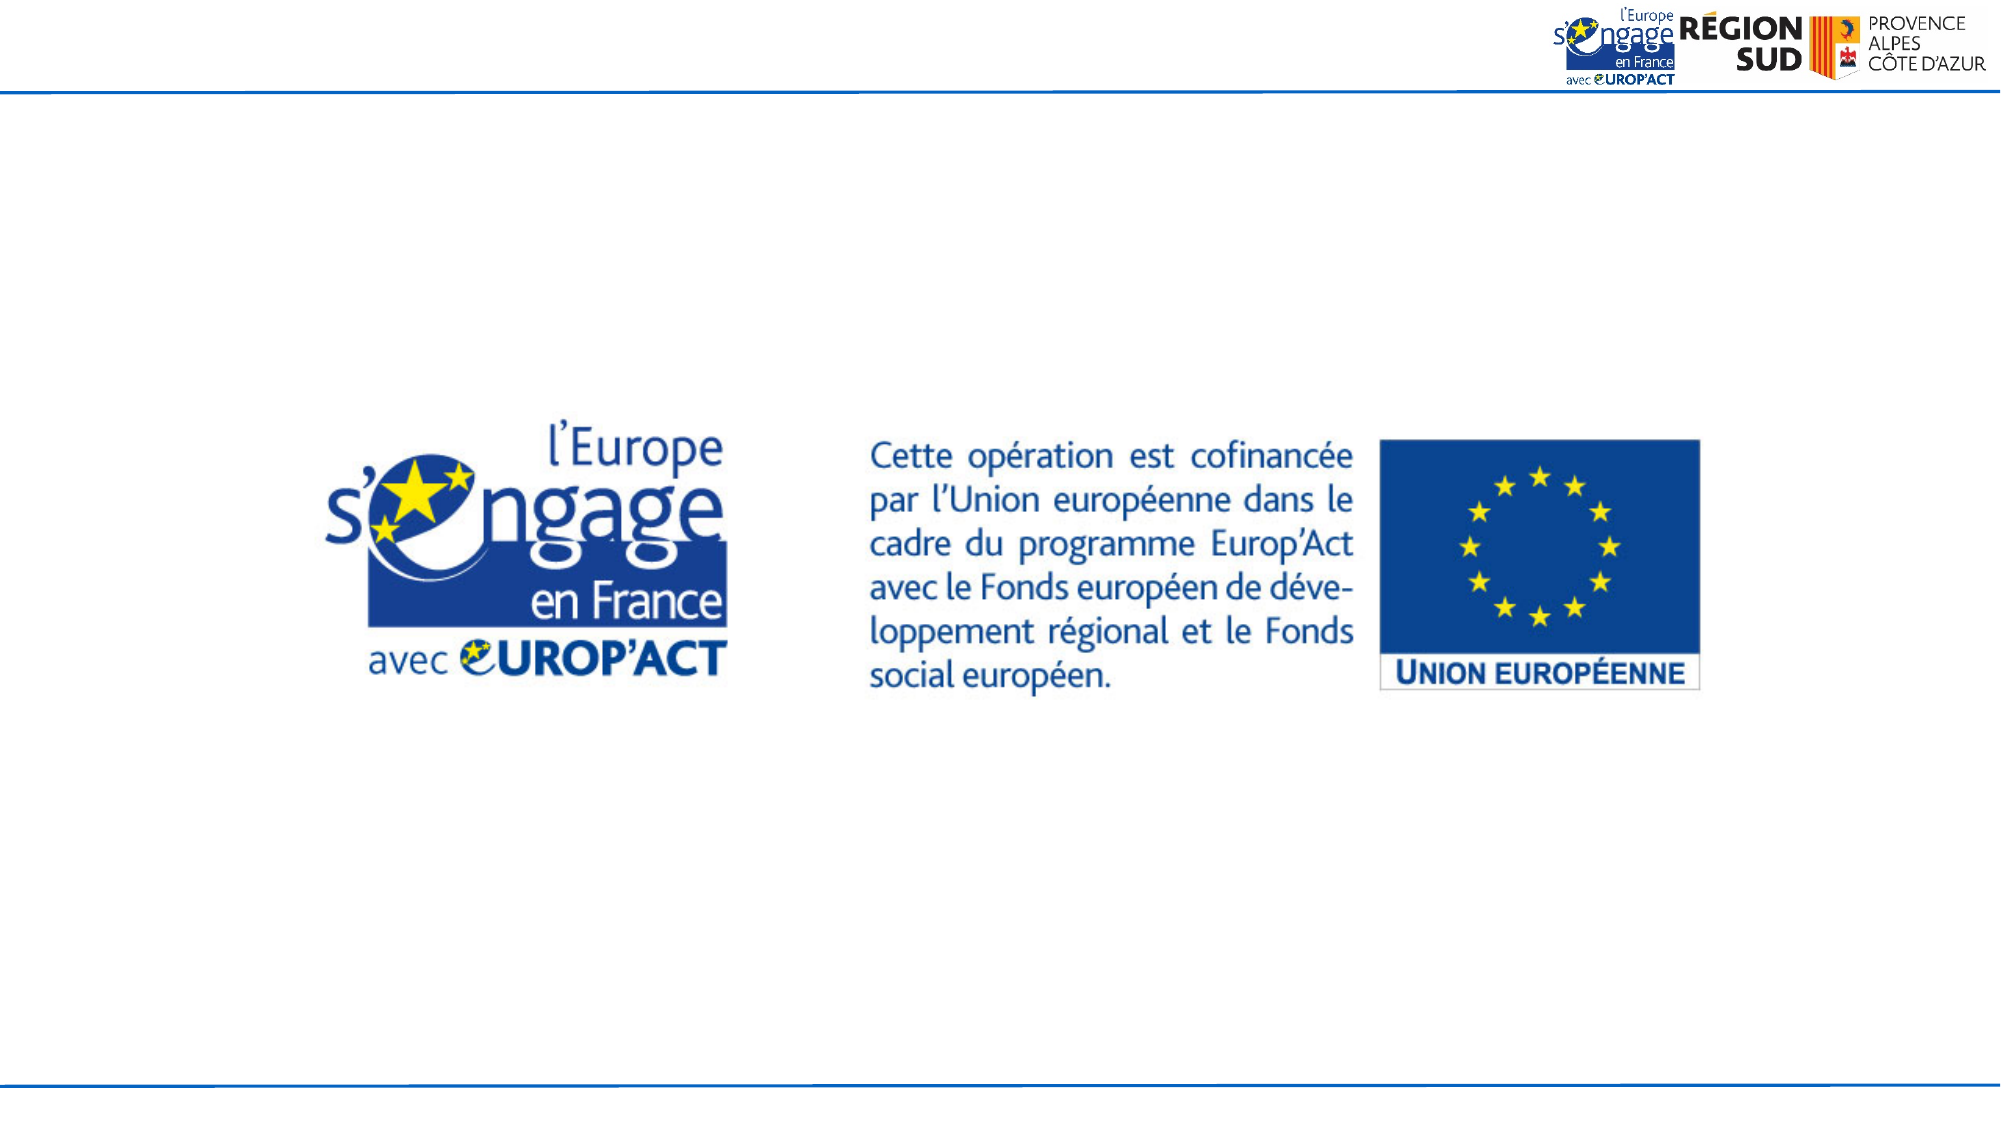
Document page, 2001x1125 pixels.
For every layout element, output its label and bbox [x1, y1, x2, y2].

picture [265, 374, 1735, 750]
picture [1549, 3, 1988, 89]
